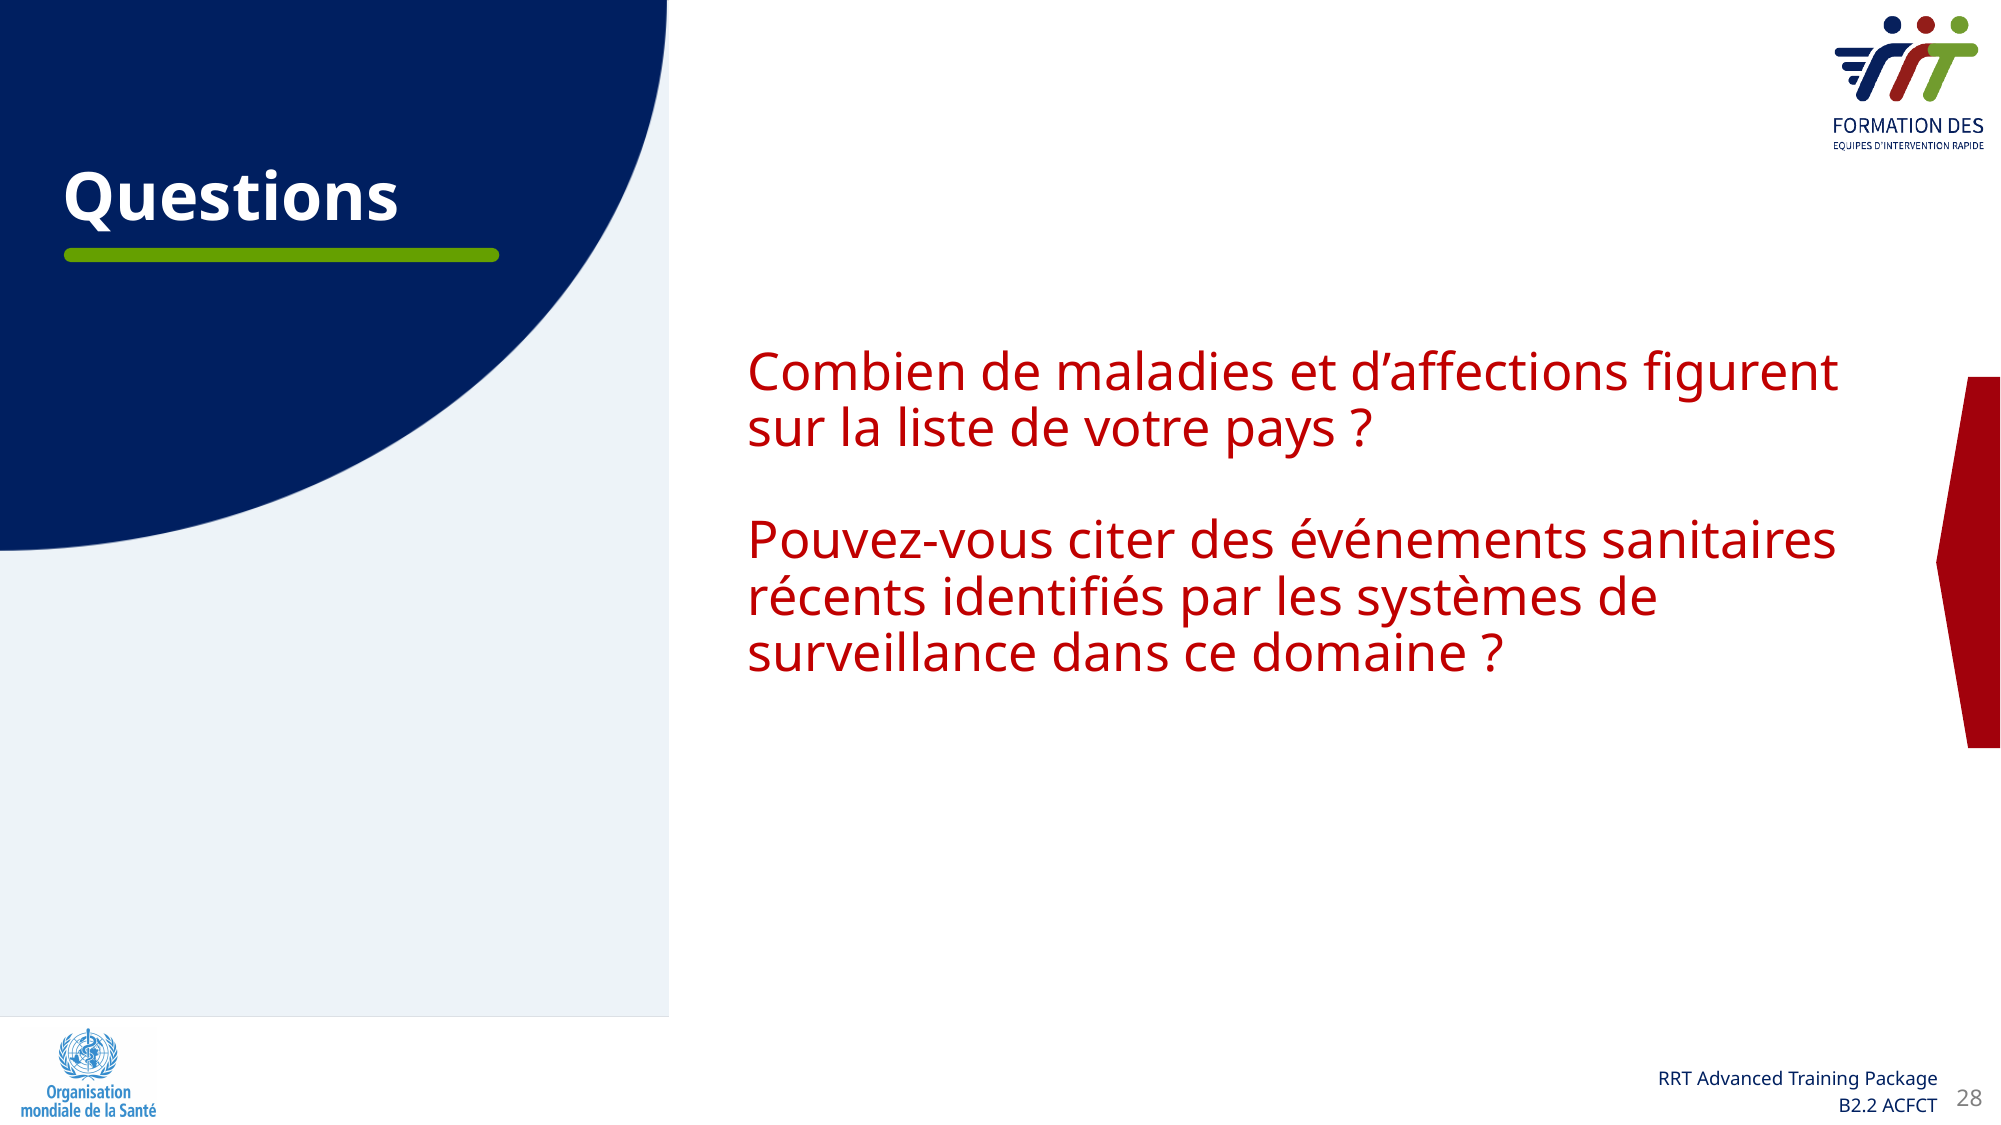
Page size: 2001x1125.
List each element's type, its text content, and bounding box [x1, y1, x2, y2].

list Combien de maladies et d’affections figurent sur la liste de votre pays ? Pouvez-vous citer des événements sanitaires récents identifiés par les systèmes de surveillance dans ce domaine ? [739, 337, 1899, 776]
picture [0, 0, 669, 1018]
title Questions [54, 136, 591, 262]
picture [1833, 15, 1984, 151]
picture [20, 1027, 157, 1118]
